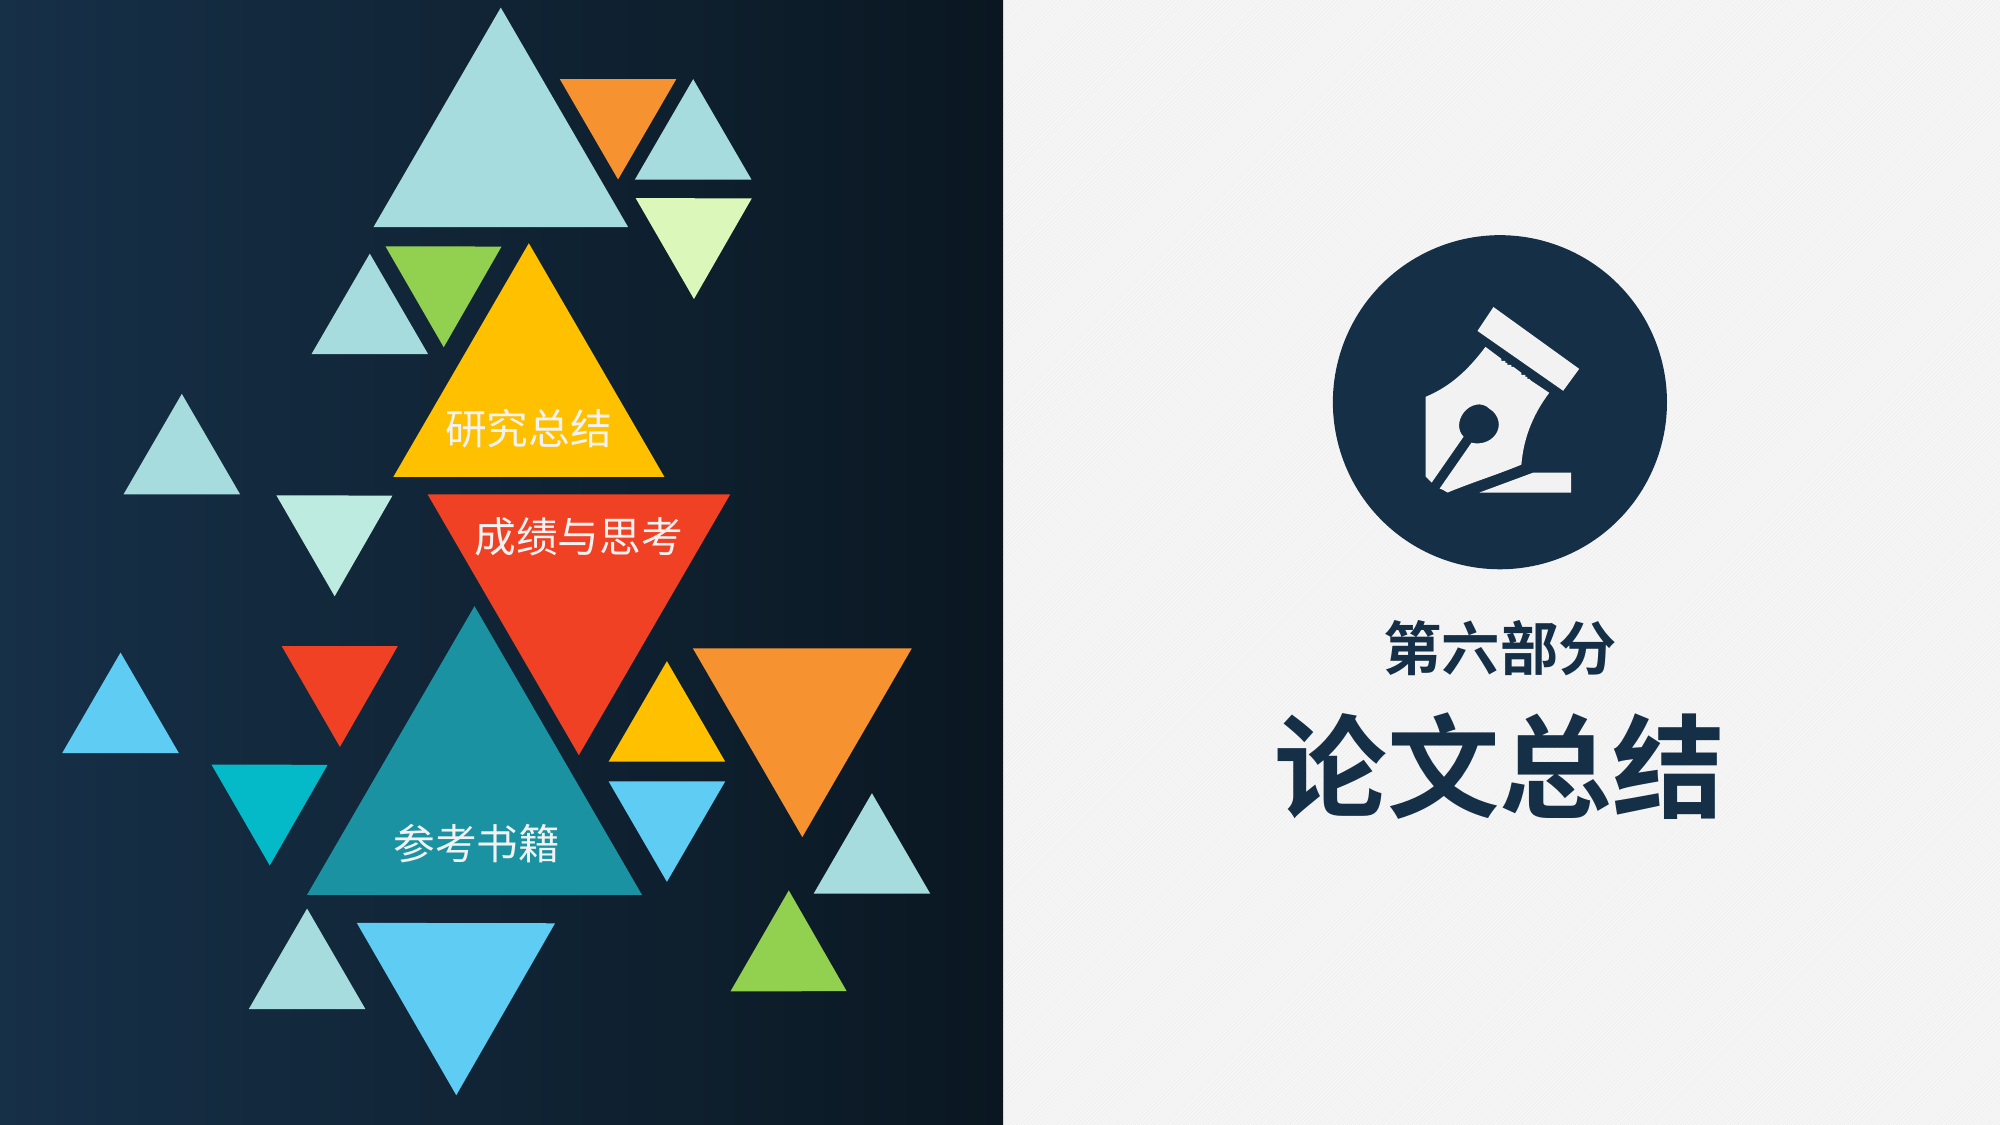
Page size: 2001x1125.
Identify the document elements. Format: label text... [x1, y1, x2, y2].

text_box 论文总结 [1260, 689, 1740, 840]
text_box 第六部分 [1368, 604, 1632, 690]
text_box [557, 77, 679, 182]
text_box [439, 241, 619, 395]
text_box [633, 197, 754, 302]
text_box [279, 644, 400, 750]
text_box [60, 650, 181, 755]
text_box [209, 763, 330, 868]
text_box [691, 647, 914, 840]
text_box [811, 791, 933, 895]
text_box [1332, 235, 1667, 570]
text_box [391, 411, 667, 478]
text_box [121, 391, 242, 496]
text_box [371, 5, 630, 229]
text_box [606, 659, 727, 763]
text_box [383, 245, 504, 350]
text_box [425, 493, 733, 551]
text_box [309, 251, 430, 356]
text_box 研究总结 [430, 395, 628, 460]
text_box [633, 77, 754, 181]
text_box [305, 604, 644, 896]
text_box [354, 921, 557, 1098]
text_box [274, 494, 395, 599]
text_box [469, 569, 689, 758]
text_box [728, 888, 849, 993]
text_box 参考书籍 [378, 810, 576, 876]
text_box [606, 780, 727, 884]
text_box 成绩与思考 [459, 503, 699, 569]
text_box [247, 906, 368, 1011]
